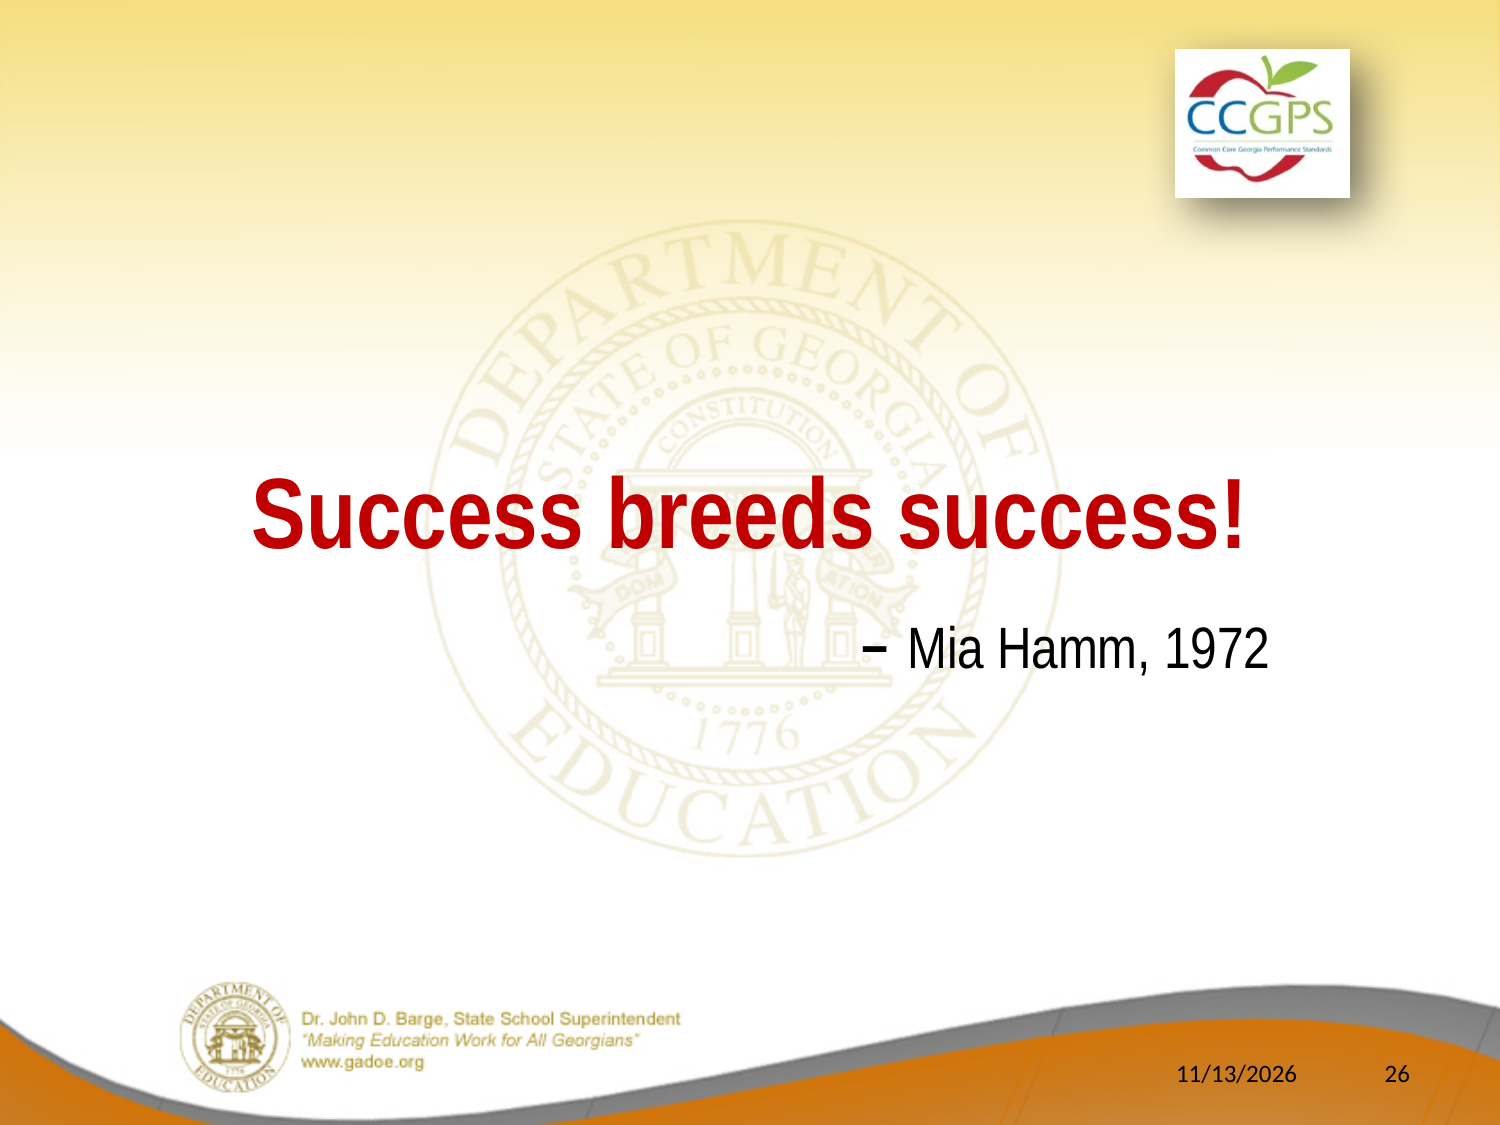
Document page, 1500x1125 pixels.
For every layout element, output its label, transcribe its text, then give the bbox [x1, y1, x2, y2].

picture [0, 0, 1500, 1125]
title Success breeds success! – Mia Hamm, 1972 [74, 474, 1426, 663]
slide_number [1137, 1042, 1313, 1103]
slide_number 26 [1325, 1042, 1425, 1103]
